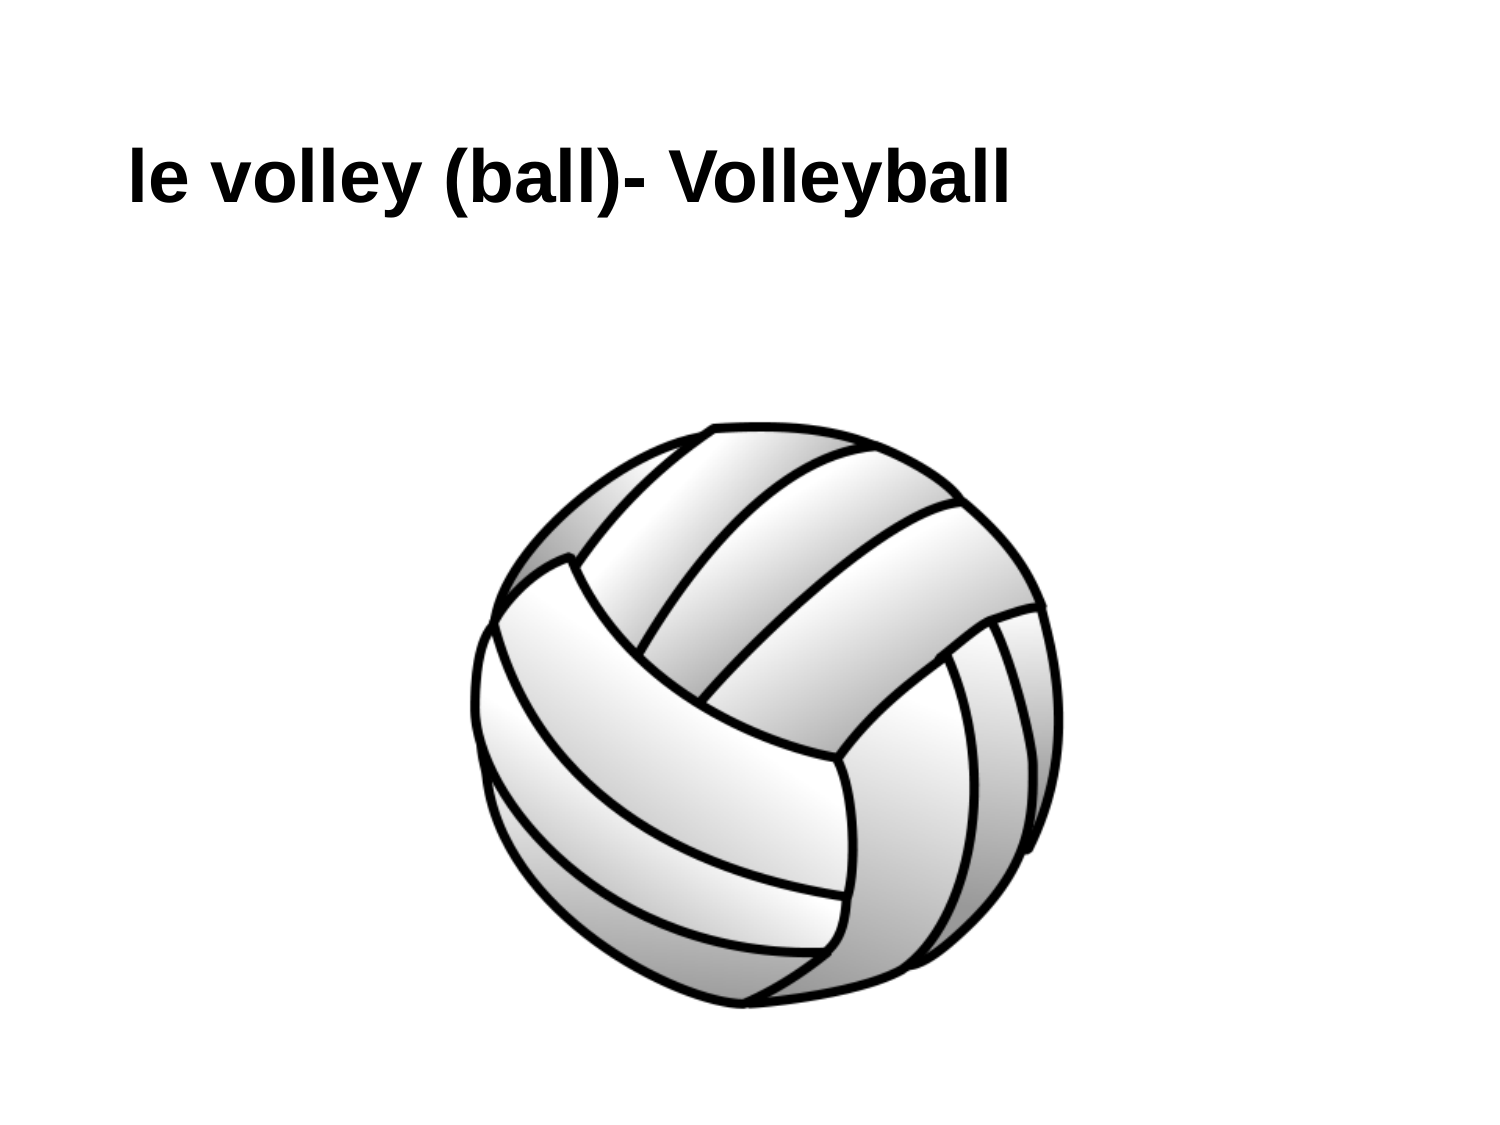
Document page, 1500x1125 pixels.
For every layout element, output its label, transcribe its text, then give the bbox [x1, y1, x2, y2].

text_box [411, 363, 1115, 1067]
title le volley (ball)- Volleyball [75, 14, 1425, 233]
